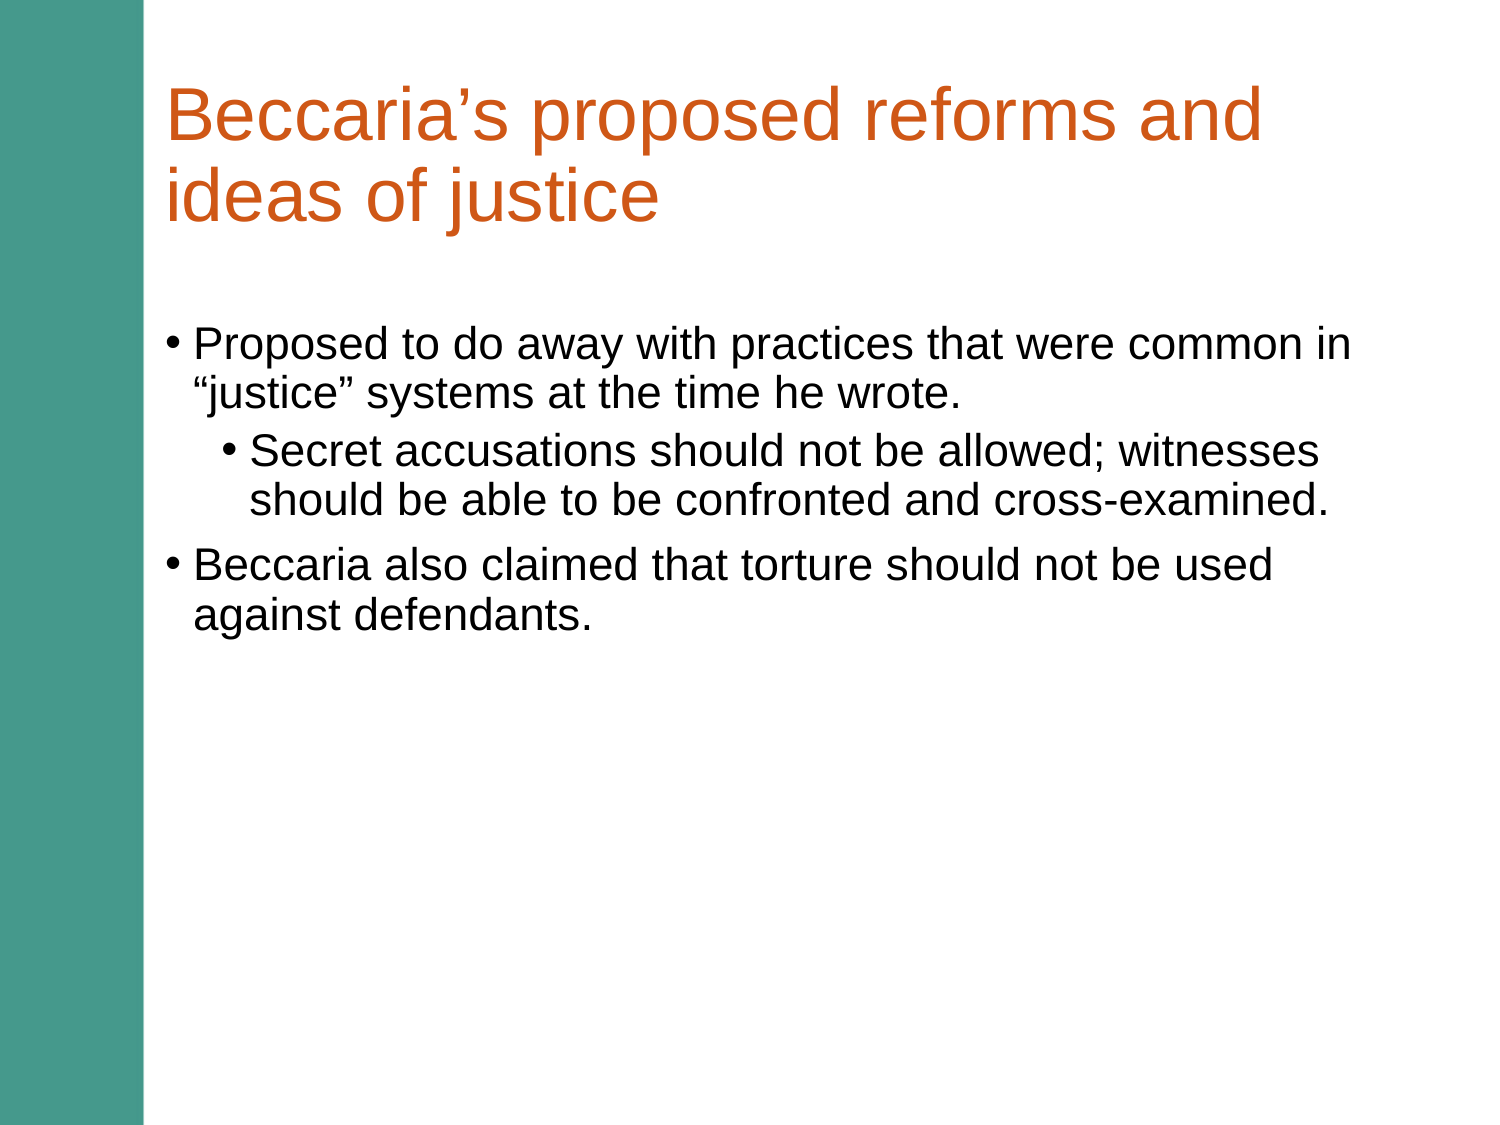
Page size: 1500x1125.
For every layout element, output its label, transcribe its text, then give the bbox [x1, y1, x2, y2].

list Proposed to do away with practices that were common in “justice” systems at the time he wrote. Secret accusations should not be allowed; witnesses should be able to be confronted and cross-examined. Beccaria also claimed that torture should not be used against defendants. [150, 312, 1444, 1027]
picture [0, 0, 1500, 1125]
title Beccaria’s proposed reforms and ideas of justice [150, 47, 1444, 265]
